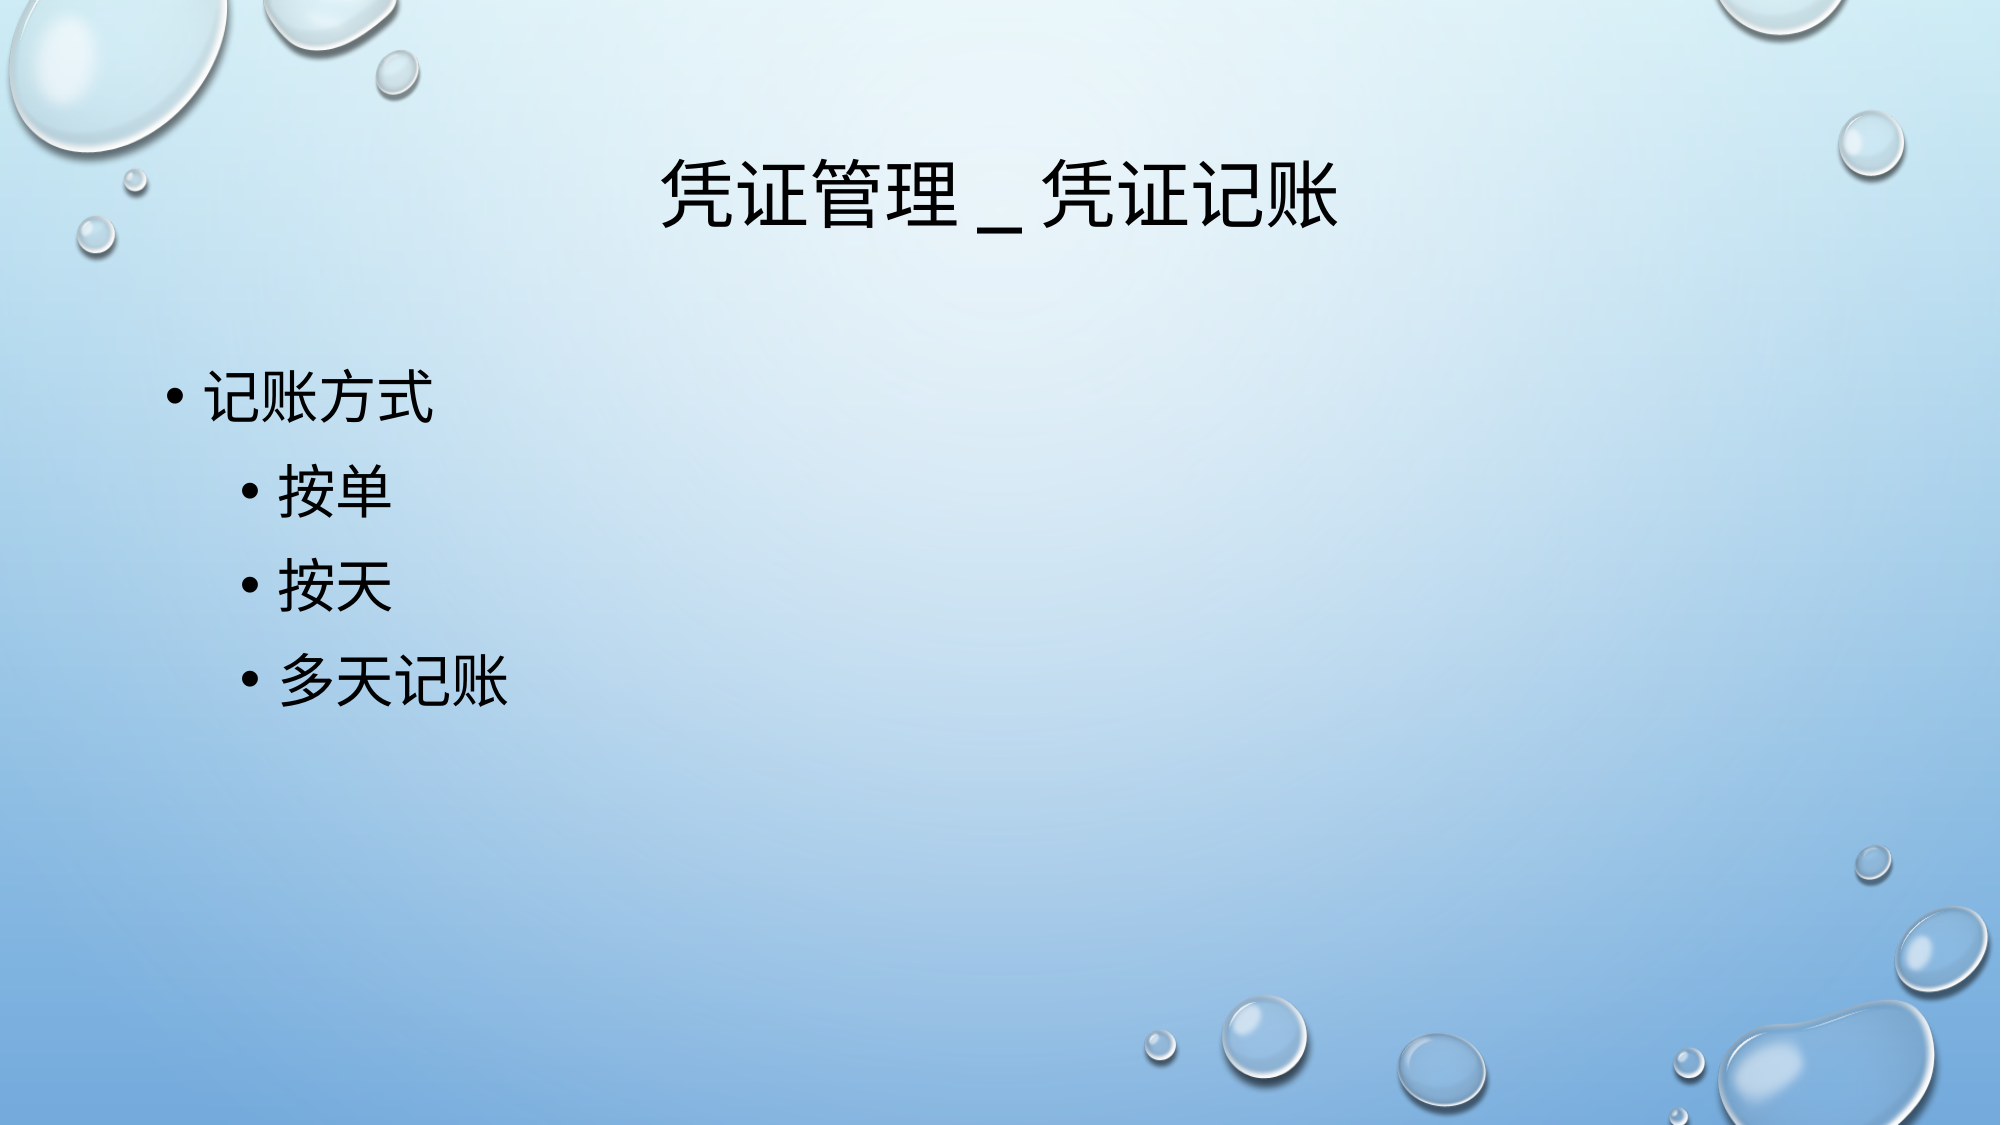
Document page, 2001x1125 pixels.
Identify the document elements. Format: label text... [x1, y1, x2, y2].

title 凭证管理_凭证记账 [149, 67, 1851, 329]
list 记账方式 按单 按天 多天记账 [149, 339, 1850, 966]
picture [0, 0, 2000, 1125]
